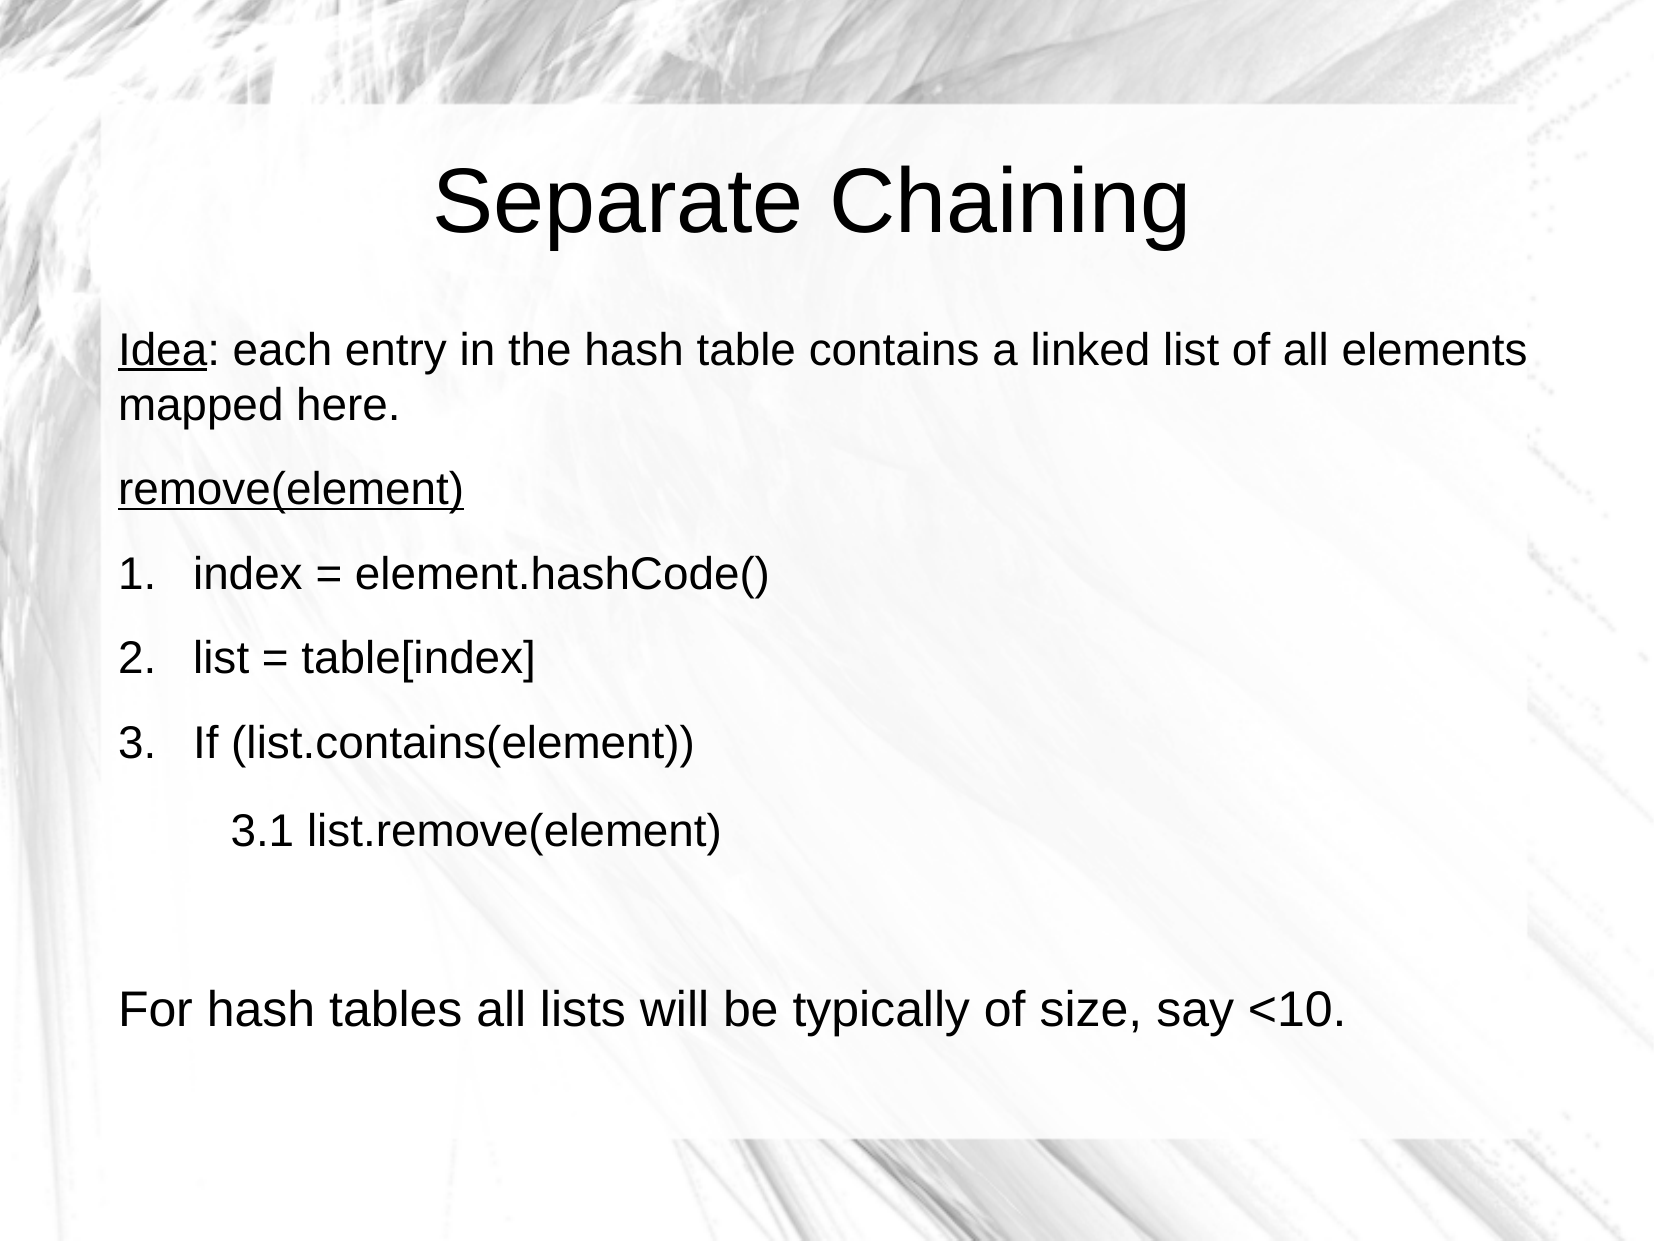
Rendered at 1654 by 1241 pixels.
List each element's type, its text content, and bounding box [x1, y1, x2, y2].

title Separate Chaining [118, 112, 1506, 281]
picture [0, 0, 1654, 1241]
list Idea: each entry in the hash table contains a linked list of all elements mapped here. remove(element) index = element.hashCode() list = table[index] If (list.contains(element)) 3.1 list.remove(element) For hash tables all lists will be typically of size, say <10. [118, 319, 1571, 1102]
